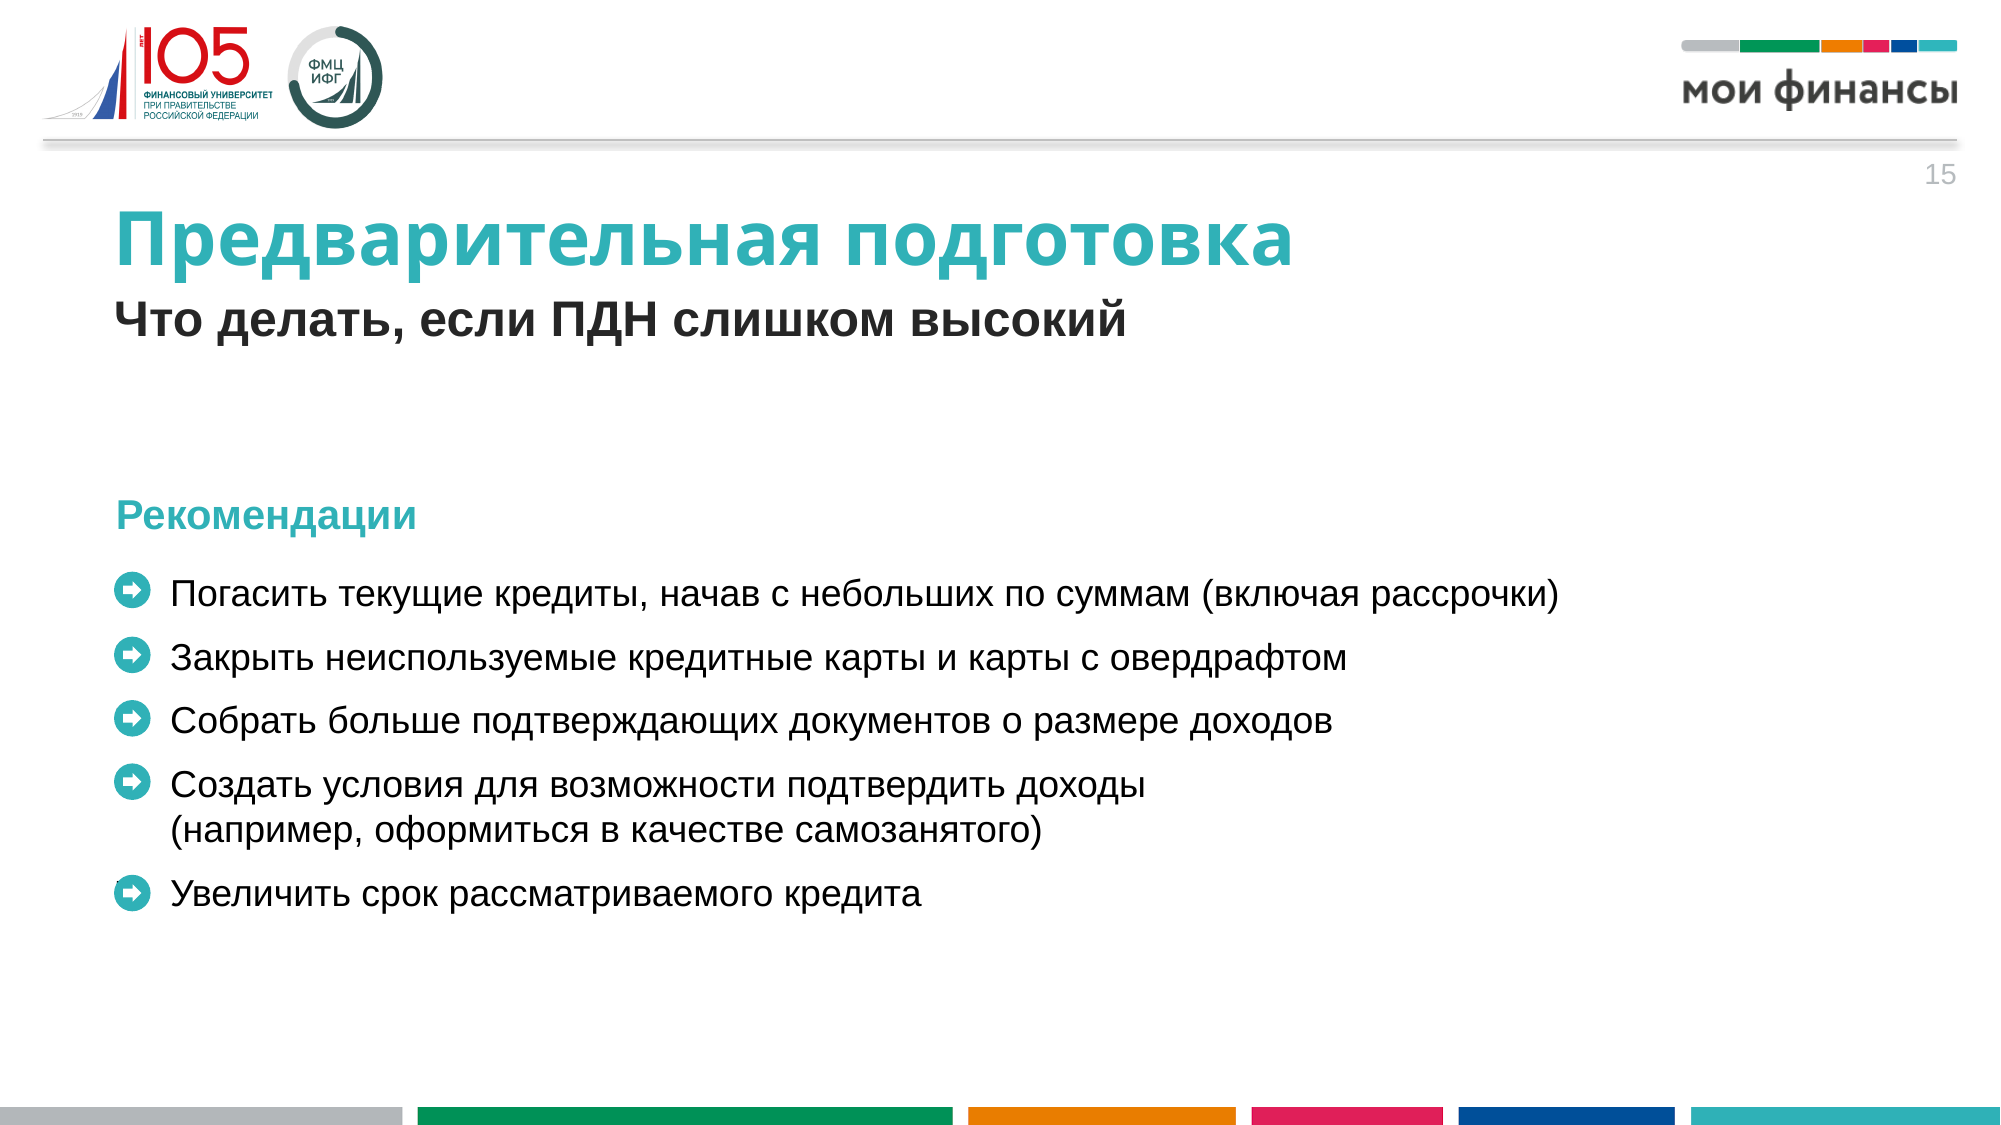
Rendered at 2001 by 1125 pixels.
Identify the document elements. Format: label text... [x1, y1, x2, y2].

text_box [113, 874, 151, 912]
picture [30, 27, 273, 129]
text_box 15 [1883, 155, 1957, 191]
picture [283, 26, 386, 129]
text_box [113, 636, 151, 674]
text_box Что делать, если ПДН слишком высокий [114, 286, 1212, 347]
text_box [113, 699, 151, 737]
picture [0, 1107, 2000, 1125]
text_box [113, 571, 151, 609]
text_box Погасить текущие кредиты, начав с небольших по суммам (включая рассрочки) Закрыть неиспользуемые кредитные карты и карты с овердрафтом Собрать больше подтверждающих документов о размере доходов Создать условия для возможности подтвердить доходы (например, оформиться в качестве самозанятого) Увеличить срок рассматриваемого кредита [113, 568, 1626, 915]
text_box Предварительная подготовка [113, 207, 1396, 280]
text_box Рекомендации [114, 487, 671, 538]
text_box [113, 763, 151, 801]
